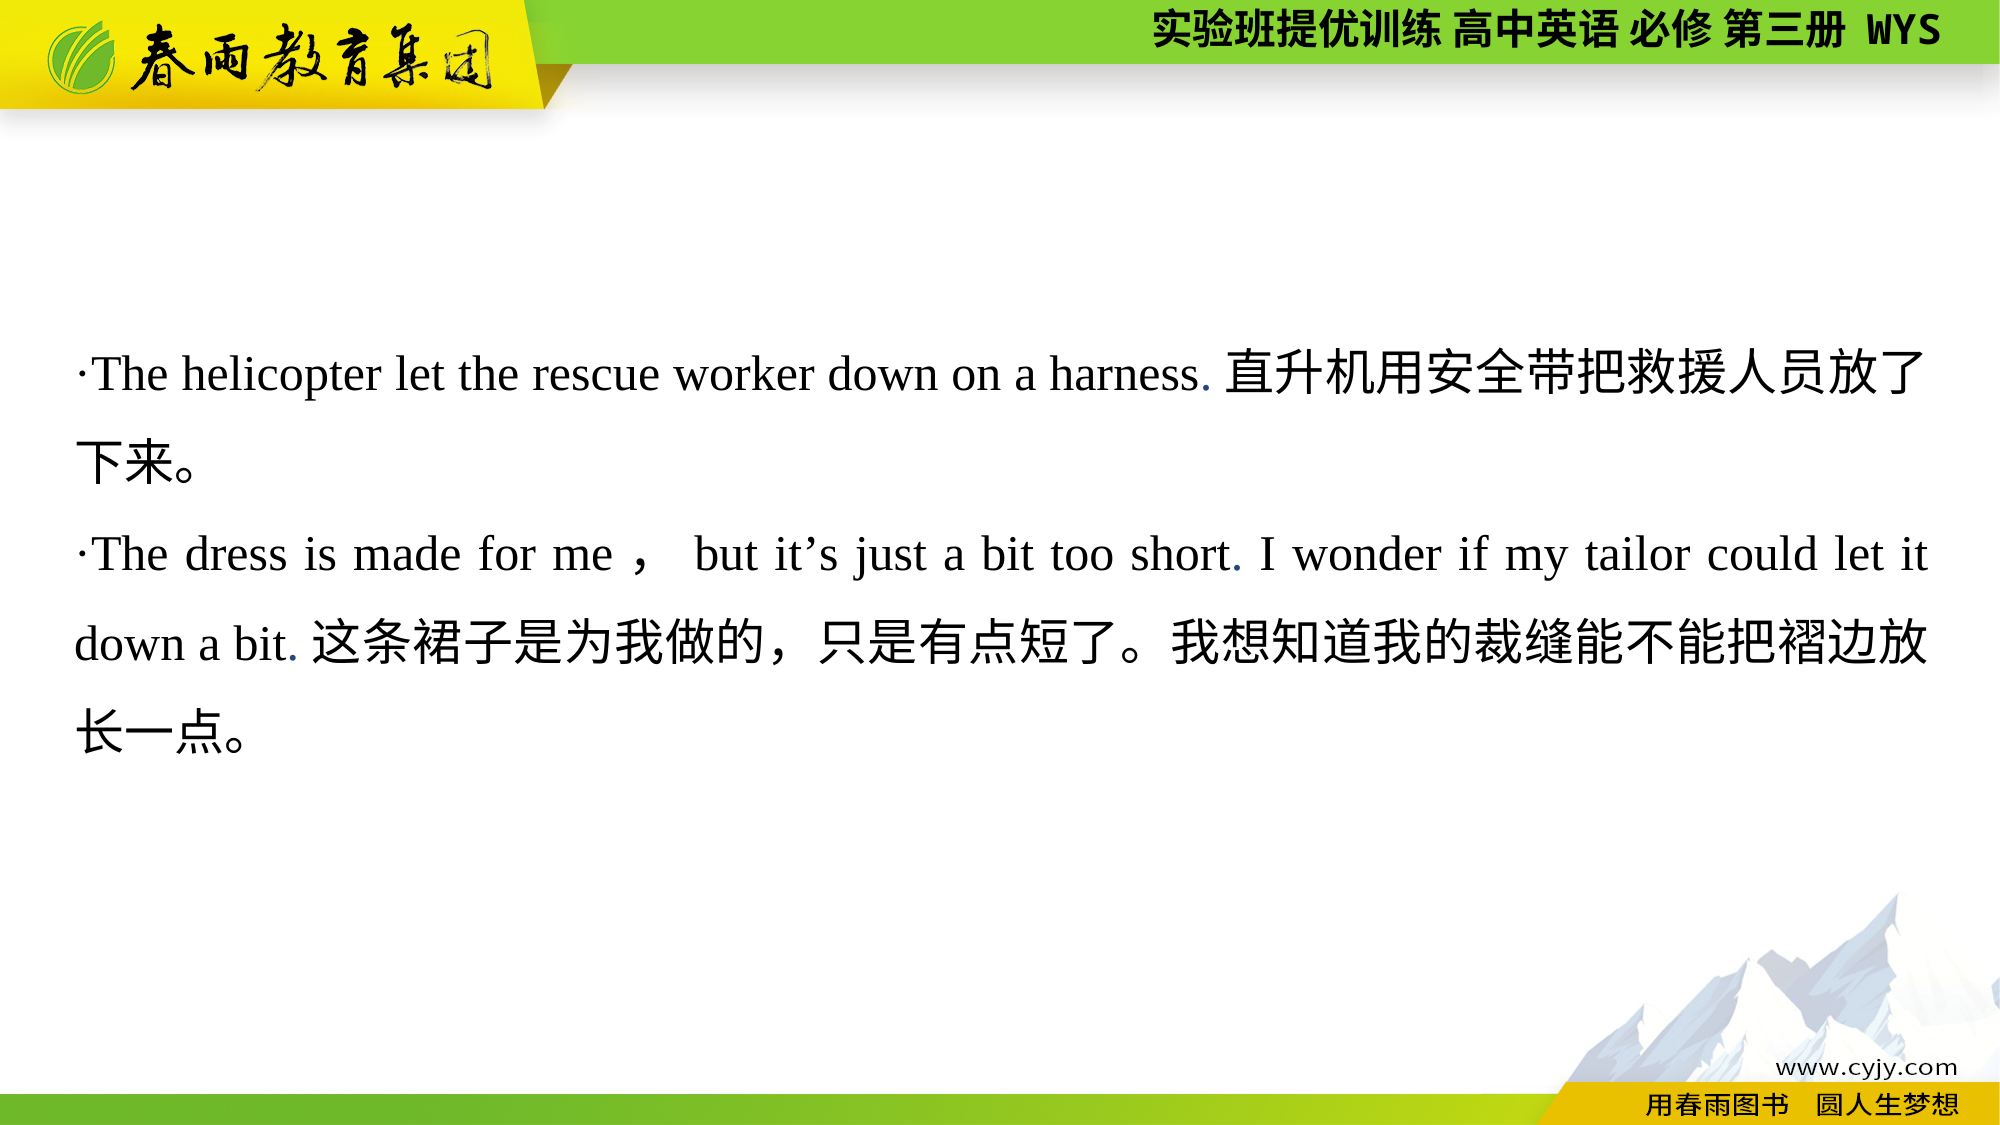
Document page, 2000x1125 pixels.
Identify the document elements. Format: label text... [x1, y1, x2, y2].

picture [0, 0, 2000, 1125]
list ·The helicopter let the rescue worker down on a harness.直升机用安全带把救援人员放了下来。 ·The dress is made for me，but it’s just a bit too short. I wonder if my tailor could let it down a bit.这条裙子是为我做的，只是有点短了。我想知道我的裁缝能不能把褶边放长一点。 [59, 302, 1944, 773]
